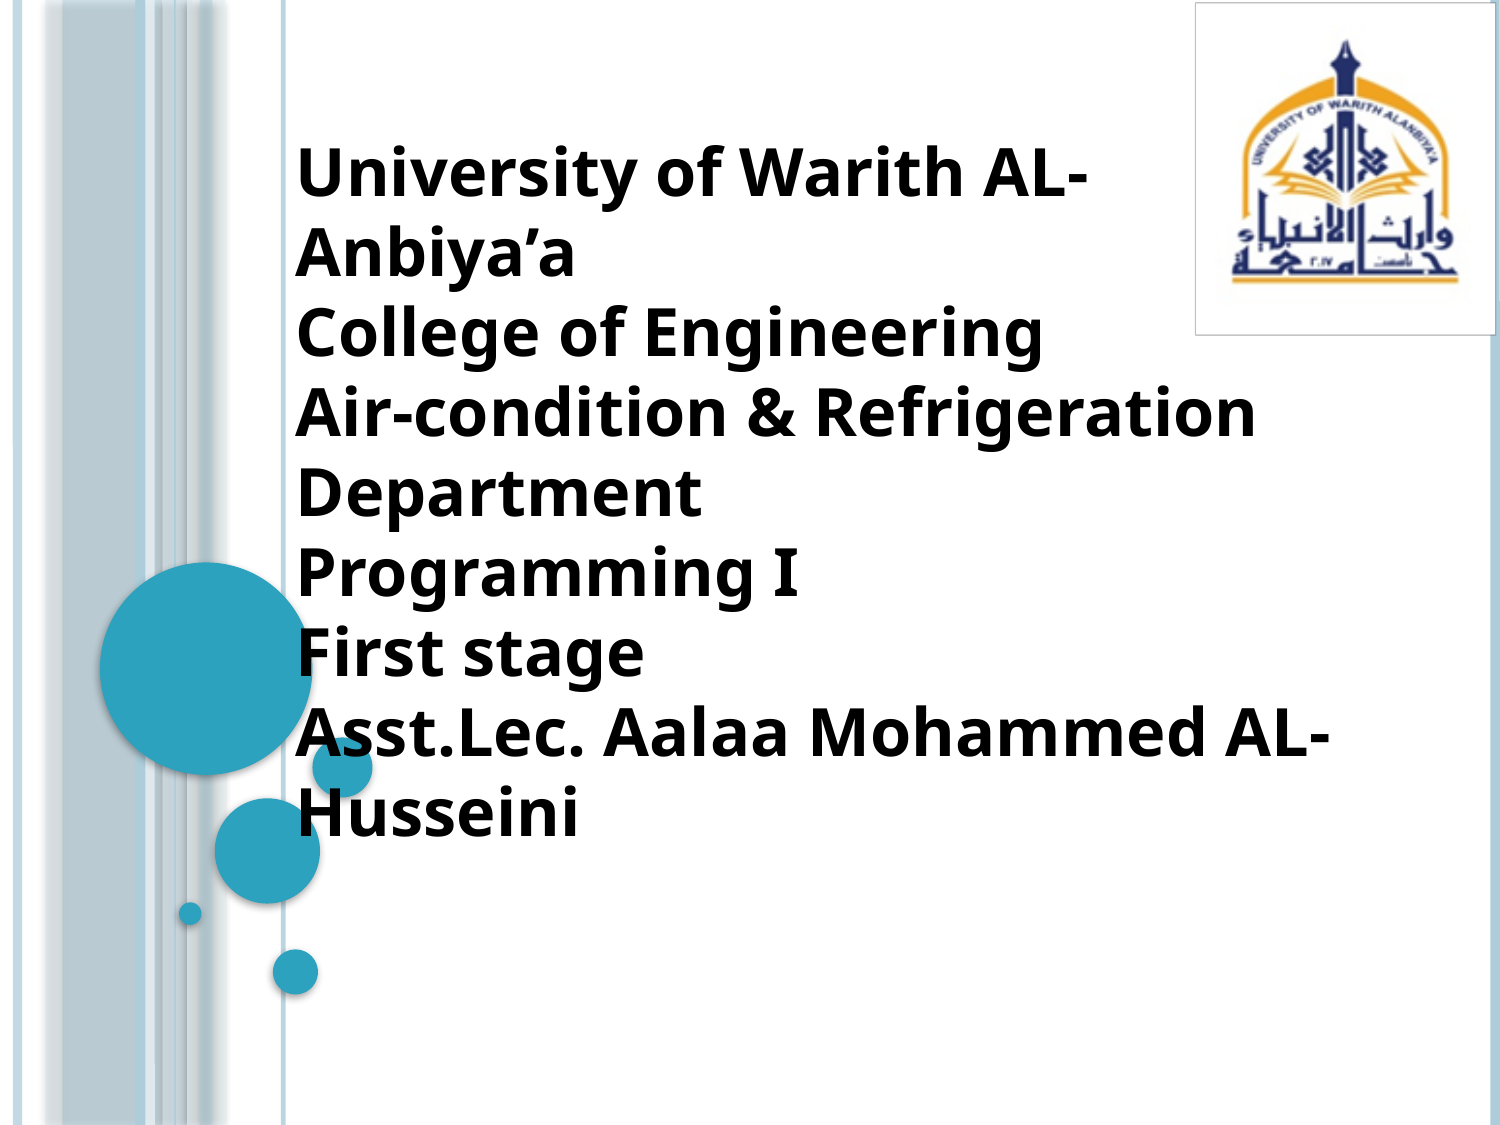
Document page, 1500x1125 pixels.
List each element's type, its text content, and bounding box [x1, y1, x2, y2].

picture [1191, 0, 1500, 341]
text_box University of Warith AL-Anbiya’a College of Engineering Air-condition & Refrigeration Department Programming I First stage Asst.Lec. Aalaa Mohammed AL-Husseini [281, 122, 1360, 903]
